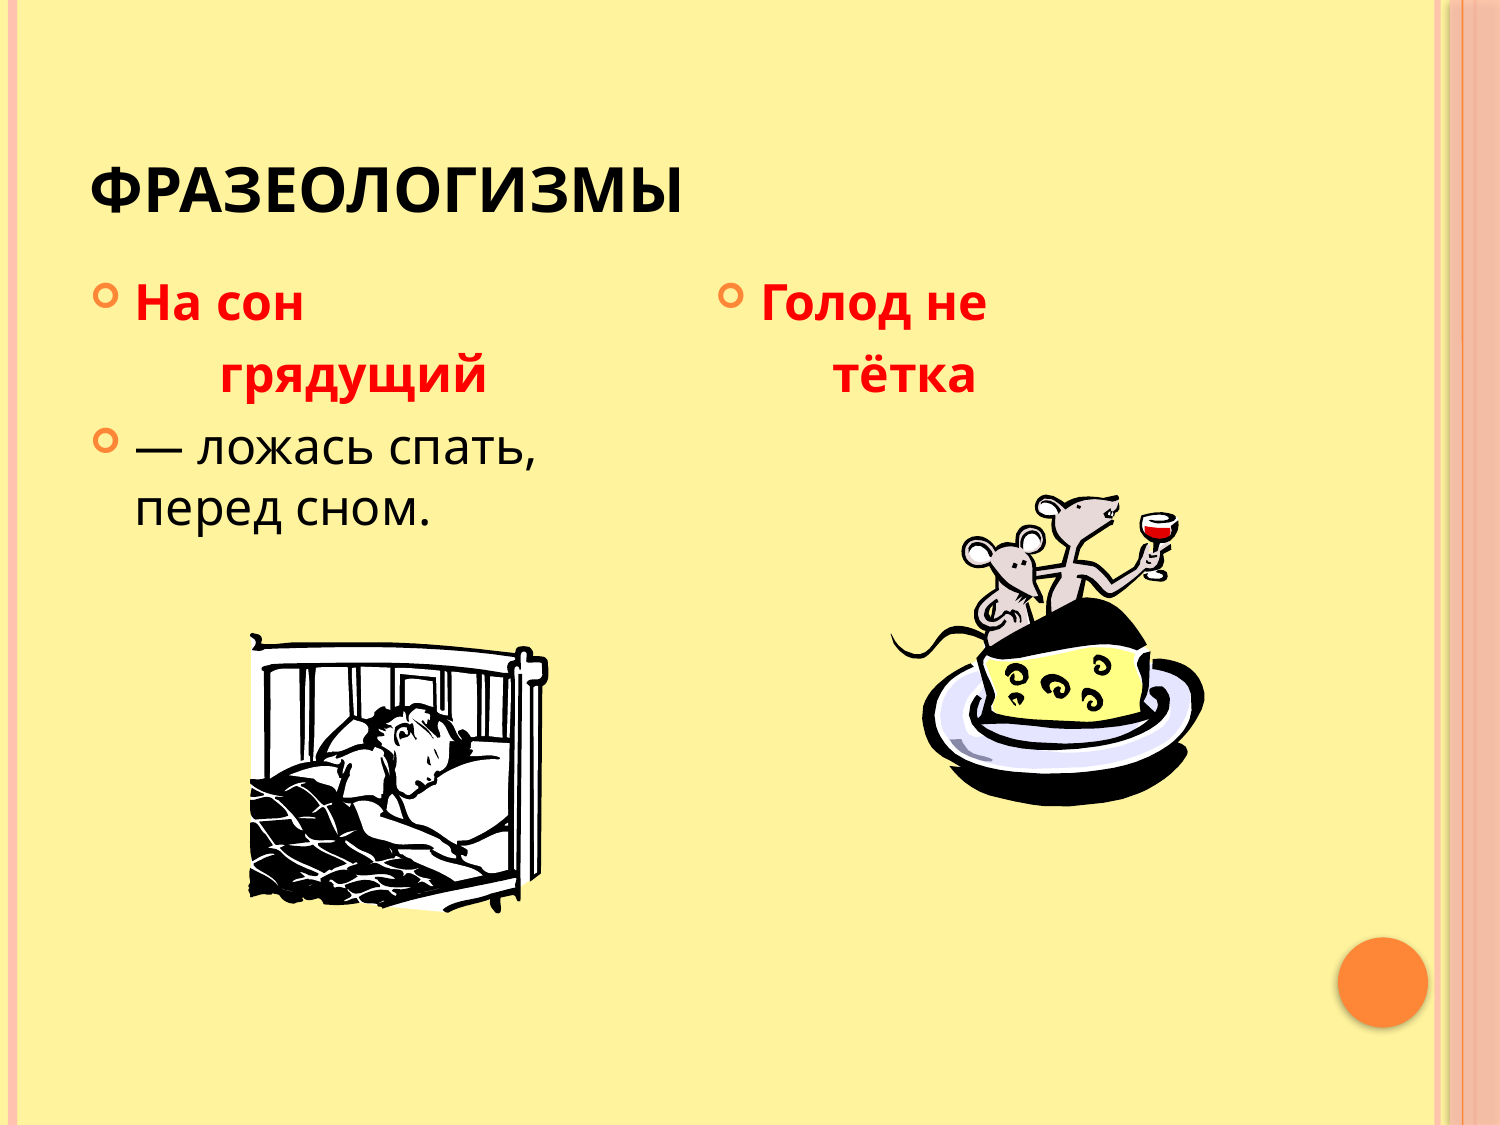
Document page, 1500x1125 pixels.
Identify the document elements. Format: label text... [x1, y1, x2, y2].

title Фразеологизмы [75, 45, 1300, 233]
picture [245, 632, 552, 916]
picture [890, 491, 1208, 810]
list На сон грядущий — ложась спать, перед сном. [74, 262, 676, 1013]
list Голод не тётка [700, 262, 1301, 1013]
